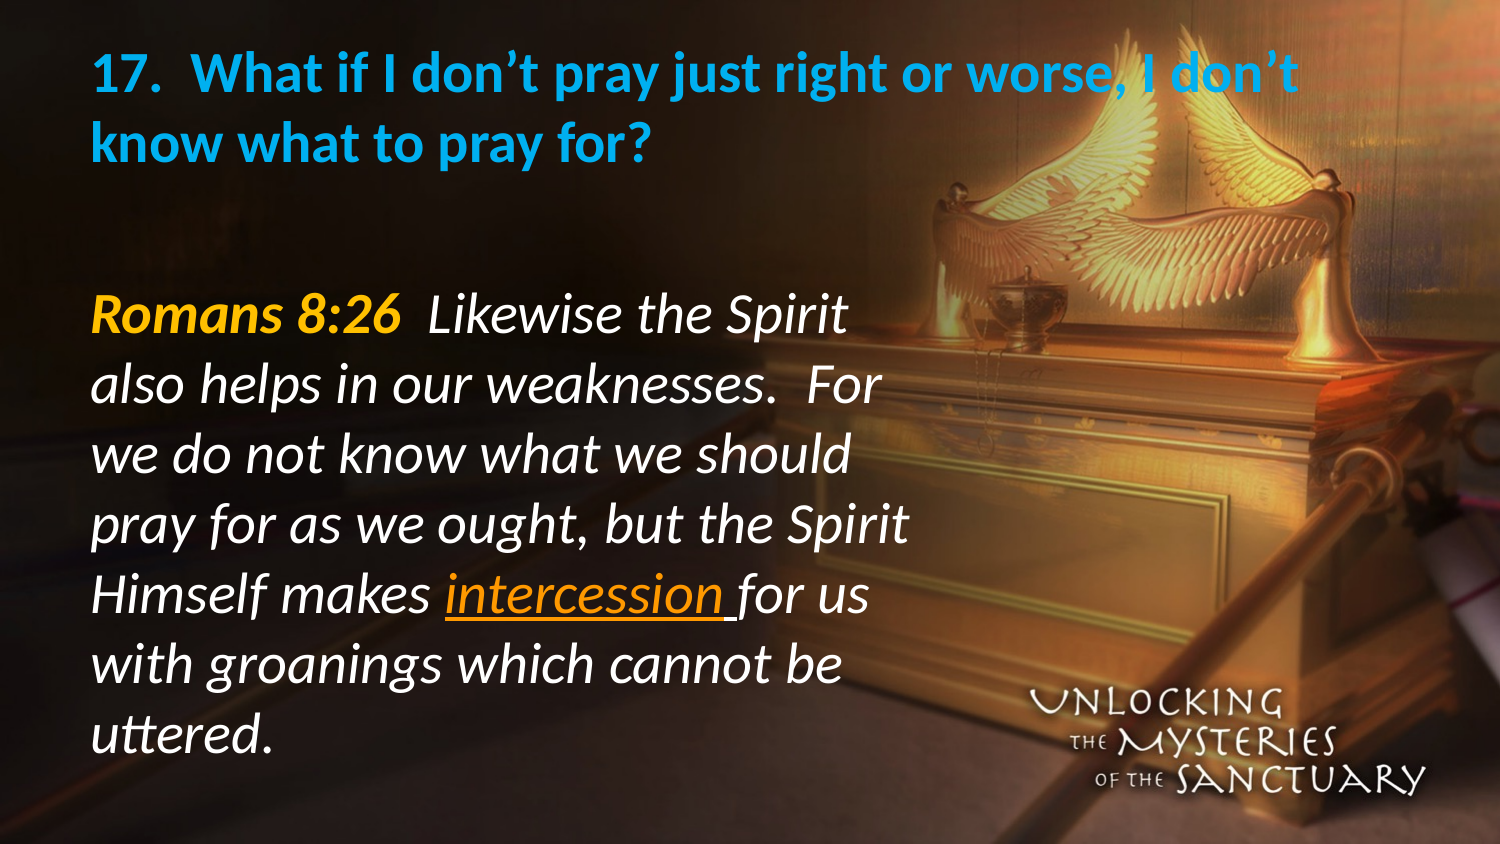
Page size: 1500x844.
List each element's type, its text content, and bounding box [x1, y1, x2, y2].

picture [0, 0, 1500, 844]
title 17. What if I don’t pray just right or worse, I don’t know what to pray for? [75, 33, 1425, 175]
list Romans 8:26 Likewise the Spirit also helps in our weaknesses. For we do not know what we should pray for as we ought, but the Spirit Himself makes intercession for us with groanings which cannot be uttered. [75, 267, 949, 754]
